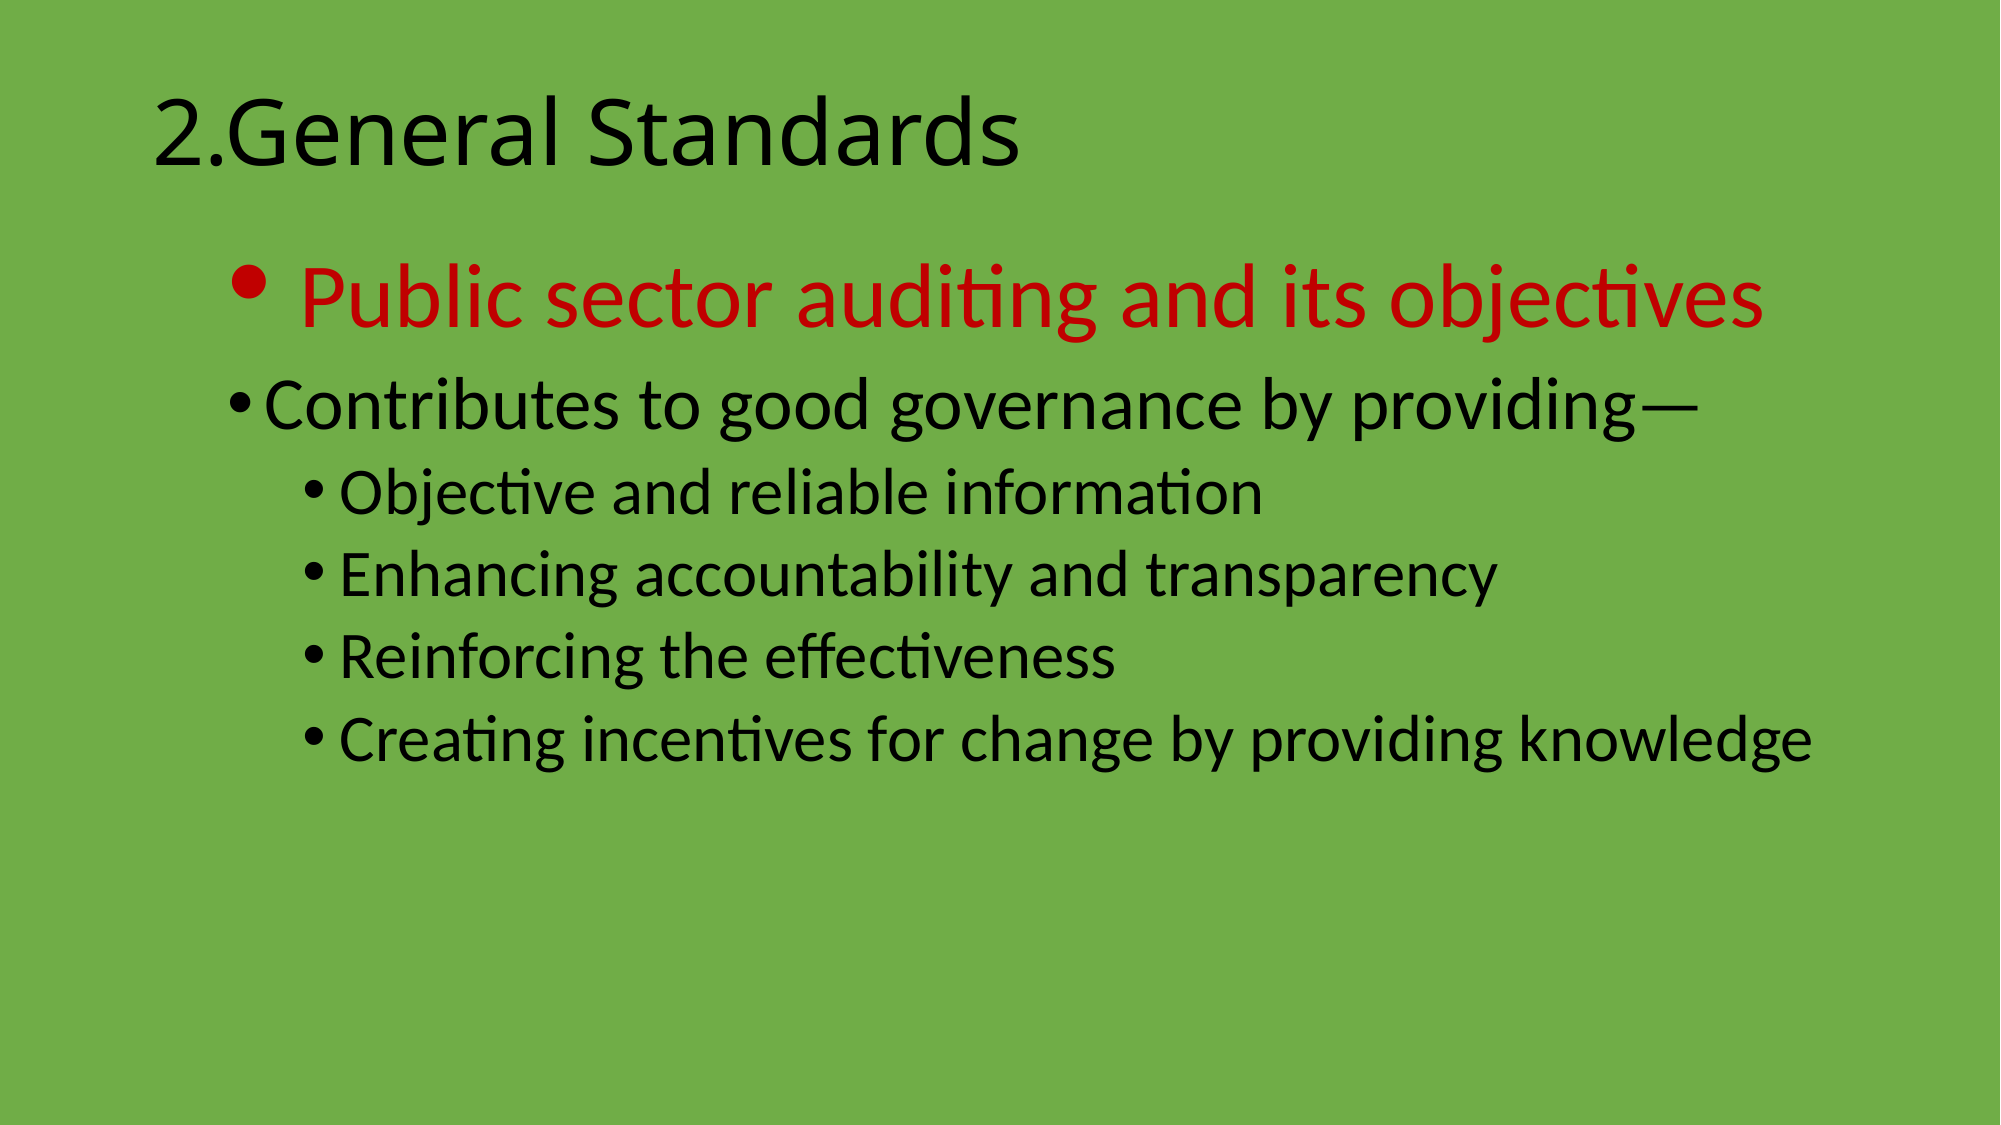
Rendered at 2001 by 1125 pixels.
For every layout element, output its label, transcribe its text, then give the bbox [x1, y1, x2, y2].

list Public sector auditing and its objectives Contributes to good governance by providing— Objective and reliable information Enhancing accountability and transparency Reinforcing the effectiveness Creating incentives for change by providing knowledge [137, 212, 1863, 1032]
title 2.General Standards [137, 59, 1863, 212]
